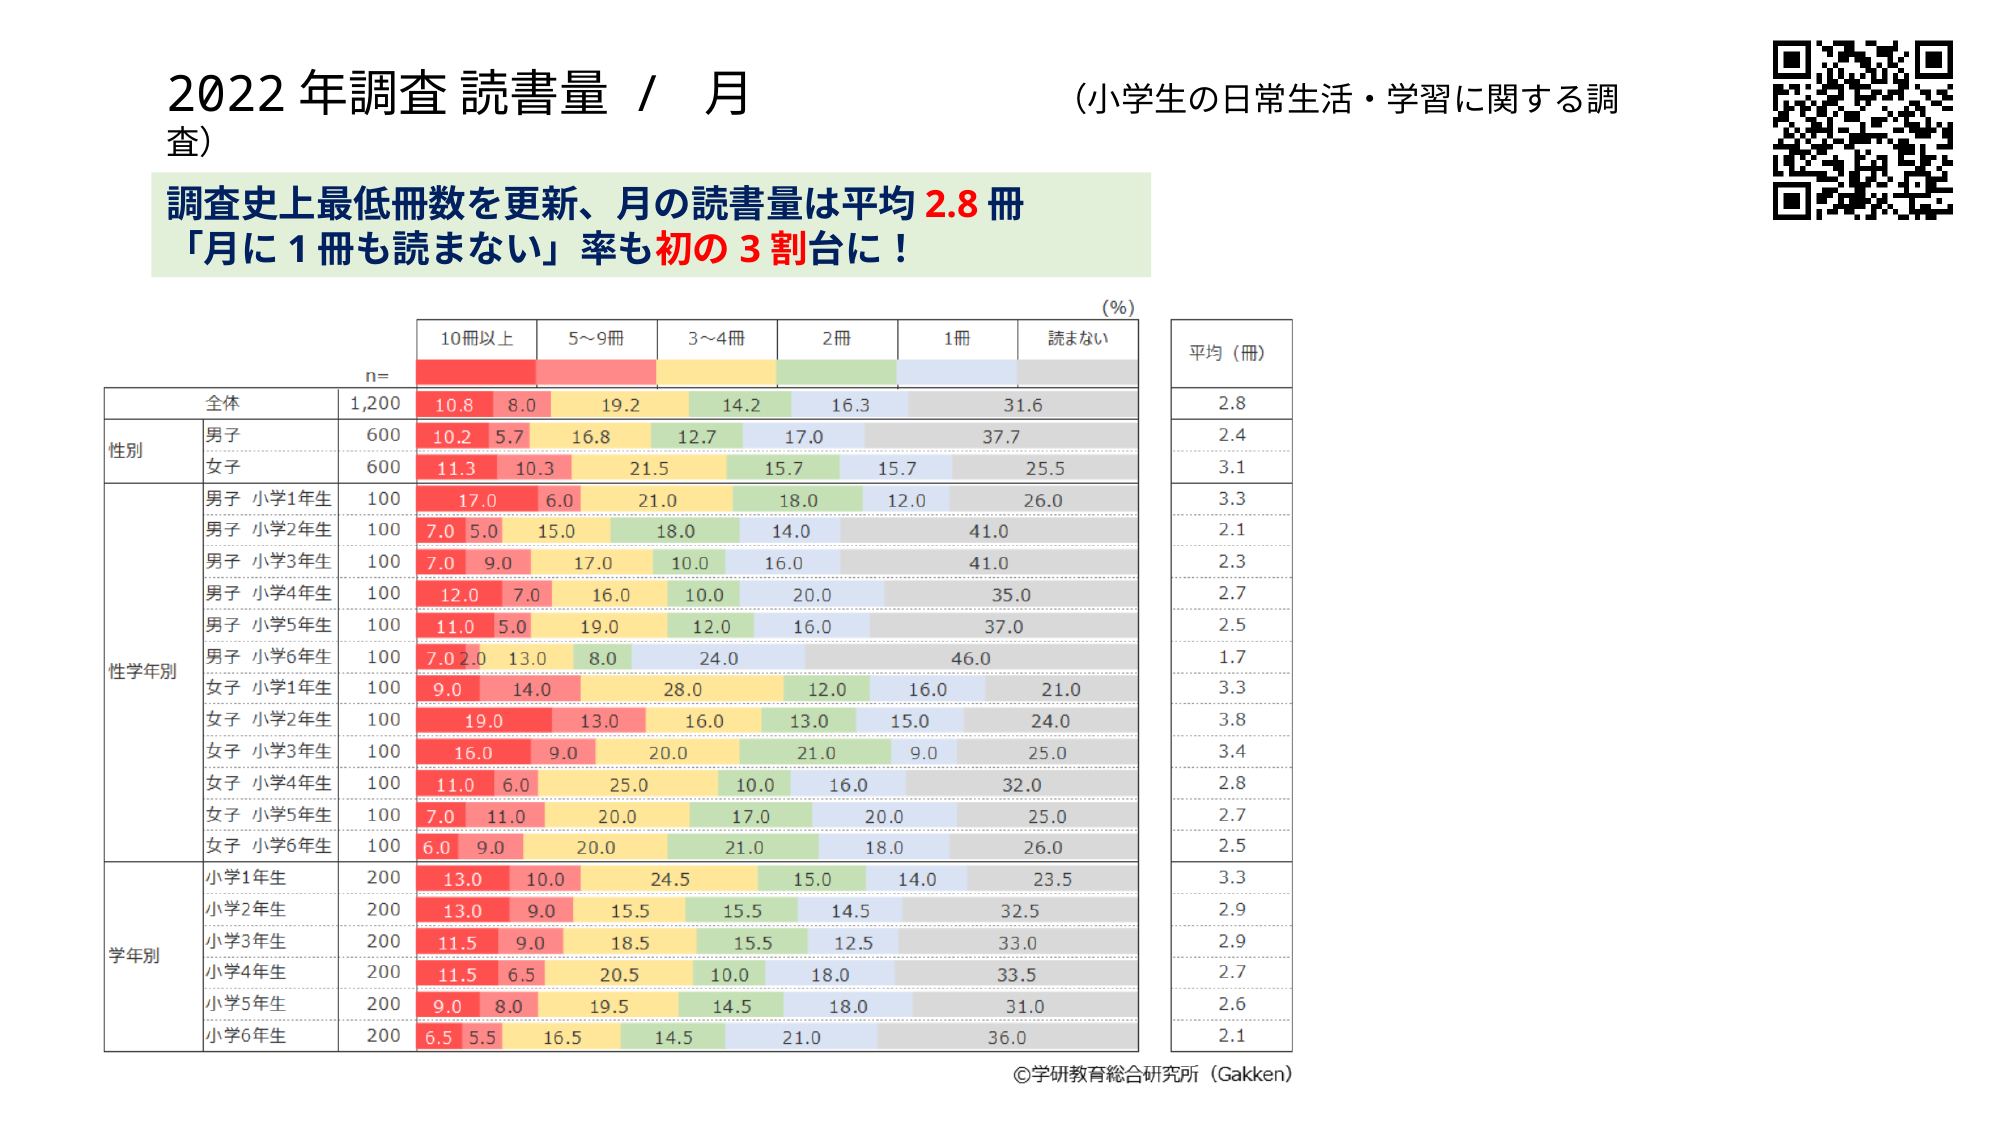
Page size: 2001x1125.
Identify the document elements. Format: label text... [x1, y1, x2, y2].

text_box 調査史上最低冊数を更新、月の読書量は平均2.8冊 「月に1冊も読まない」率も初の3割台に！ [151, 172, 1152, 278]
picture [1756, 24, 1969, 236]
text_box 2022年調査 読書量 / 月 （小学生の日常生活・学習に関する調査） [151, 54, 1697, 169]
picture [97, 294, 1298, 1089]
